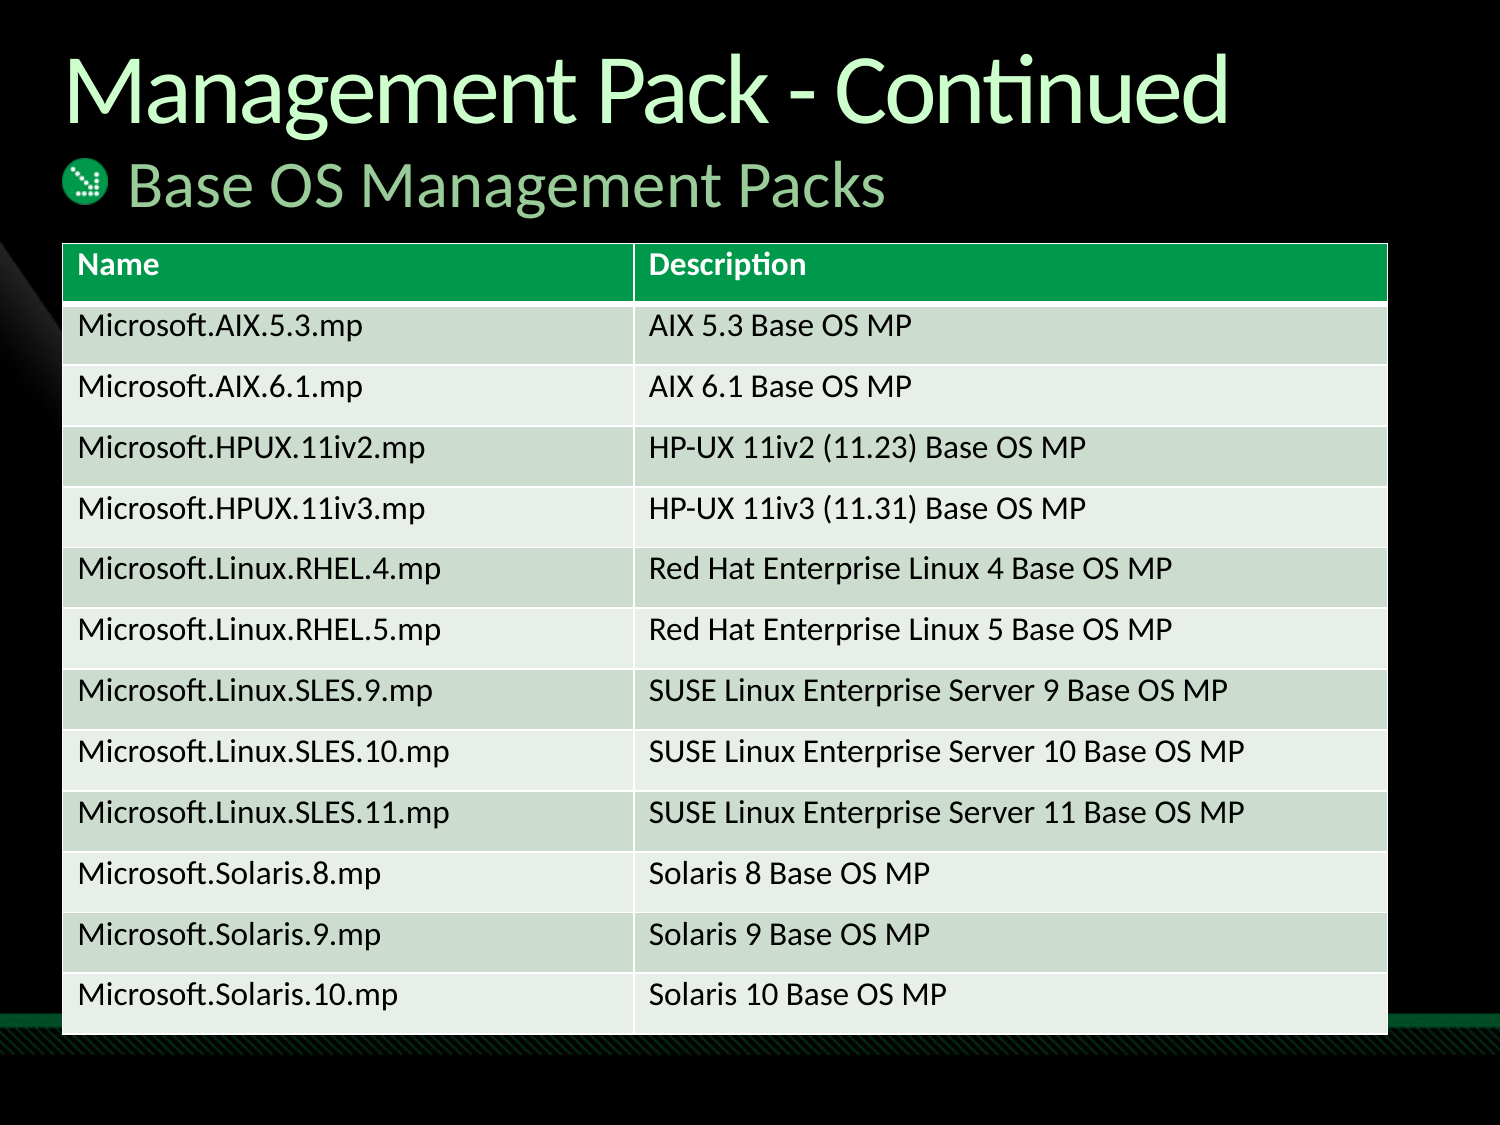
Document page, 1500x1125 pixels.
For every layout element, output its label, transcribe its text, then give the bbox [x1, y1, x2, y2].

table_cell HP-UX 11iv2 (11.23) Base OS MP [635, 427, 1387, 486]
table_cell Solaris 10 Base OS MP [635, 974, 1387, 1033]
table_cell SUSE Linux Enterprise Server 10 Base OS MP [635, 731, 1387, 790]
table_cell Microsoft.Solaris.8.mp [63, 853, 633, 912]
list Base OS Management Packs [62, 149, 1438, 223]
table_cell HP-UX 11iv3 (11.31) Base OS MP [635, 488, 1387, 547]
table_cell Microsoft.Linux.SLES.11.mp [63, 792, 633, 851]
title Management Pack - Continued [62, 37, 1438, 147]
table_cell Red Hat Enterprise Linux 5 Base OS MP [635, 609, 1387, 668]
table_cell AIX 5.3 Base OS MP [635, 307, 1387, 364]
table_cell Microsoft.AIX.5.3.mp [63, 307, 633, 364]
table_cell Microsoft.HPUX.11iv3.mp [63, 488, 633, 547]
table_cell Solaris 9 Base OS MP [635, 913, 1387, 972]
table_cell Microsoft.HPUX.11iv2.mp [63, 427, 633, 486]
table_header Name [63, 244, 633, 301]
table_header Description [635, 244, 1387, 301]
table_cell Microsoft.Linux.SLES.10.mp [63, 731, 633, 790]
table_cell Microsoft.Solaris.9.mp [63, 913, 633, 972]
table_cell Microsoft.Solaris.10.mp [63, 974, 633, 1033]
table_cell Red Hat Enterprise Linux 4 Base OS MP [635, 548, 1387, 607]
table_cell SUSE Linux Enterprise Server 9 Base OS MP [635, 670, 1387, 729]
table_cell SUSE Linux Enterprise Server 11 Base OS MP [635, 792, 1387, 851]
table_cell Microsoft.AIX.6.1.mp [63, 366, 633, 425]
table_cell Microsoft.Linux.SLES.9.mp [63, 670, 633, 729]
table_cell Solaris 8 Base OS MP [635, 853, 1387, 912]
table_cell AIX 6.1 Base OS MP [635, 366, 1387, 425]
table_cell Microsoft.Linux.RHEL.5.mp [63, 609, 633, 668]
picture [0, 0, 1500, 1125]
table_cell Microsoft.Linux.RHEL.4.mp [63, 548, 633, 607]
